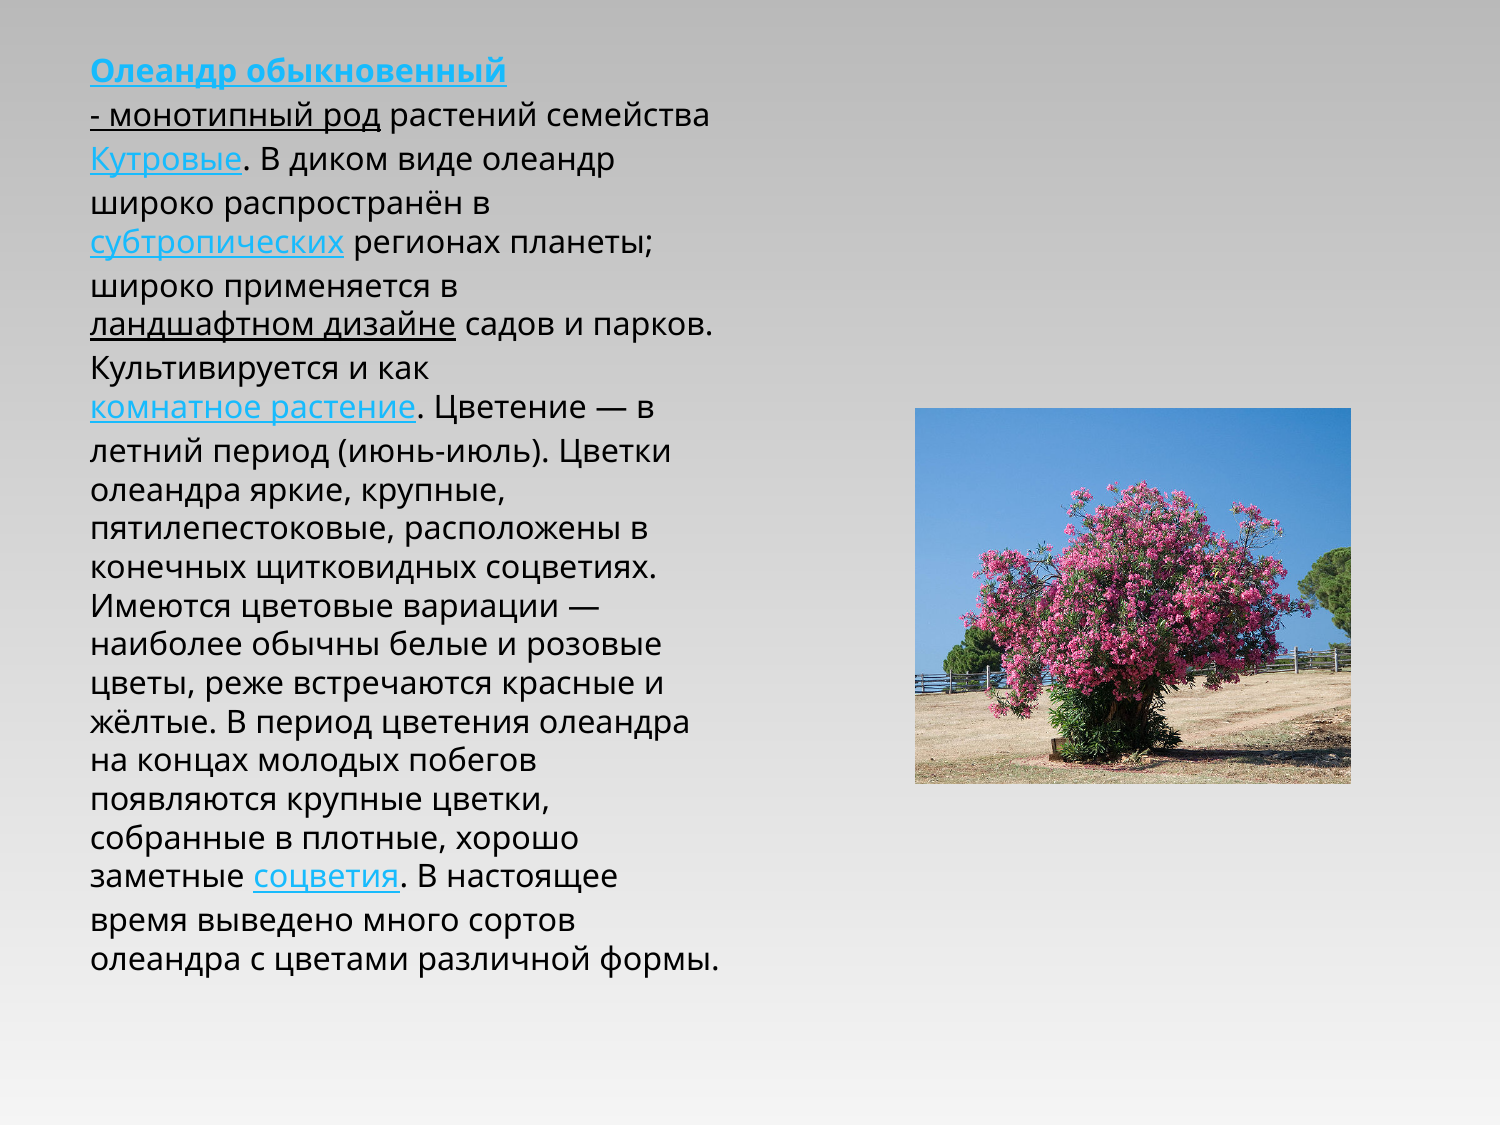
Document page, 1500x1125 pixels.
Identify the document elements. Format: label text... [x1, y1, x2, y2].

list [915, 408, 1352, 785]
list Олеандр обыкновенный- монотипный род растений семейства Кутровые. В диком виде олеандр широко распространён в субтропических регионах планеты; широко применяется в ландшафтном дизайне садов и парков. Культивируется и как комнатное растение. Цветение — в летний период (июнь-июль). Цветки олеандра яркие, крупные, пятилепестоковые, расположены в конечных щитковидных соцветиях. Имеются цветовые вариации — наиболее обычны белые и розовые цветы, реже встречаются красные и жёлтые. В период цветения олеандра на концах молодых побегов появляются крупные цветки, собранные в плотные, хорошо заметные соцветия. В настоящее время выведено много сортов олеандра с цветами различной формы. [75, 42, 739, 1005]
